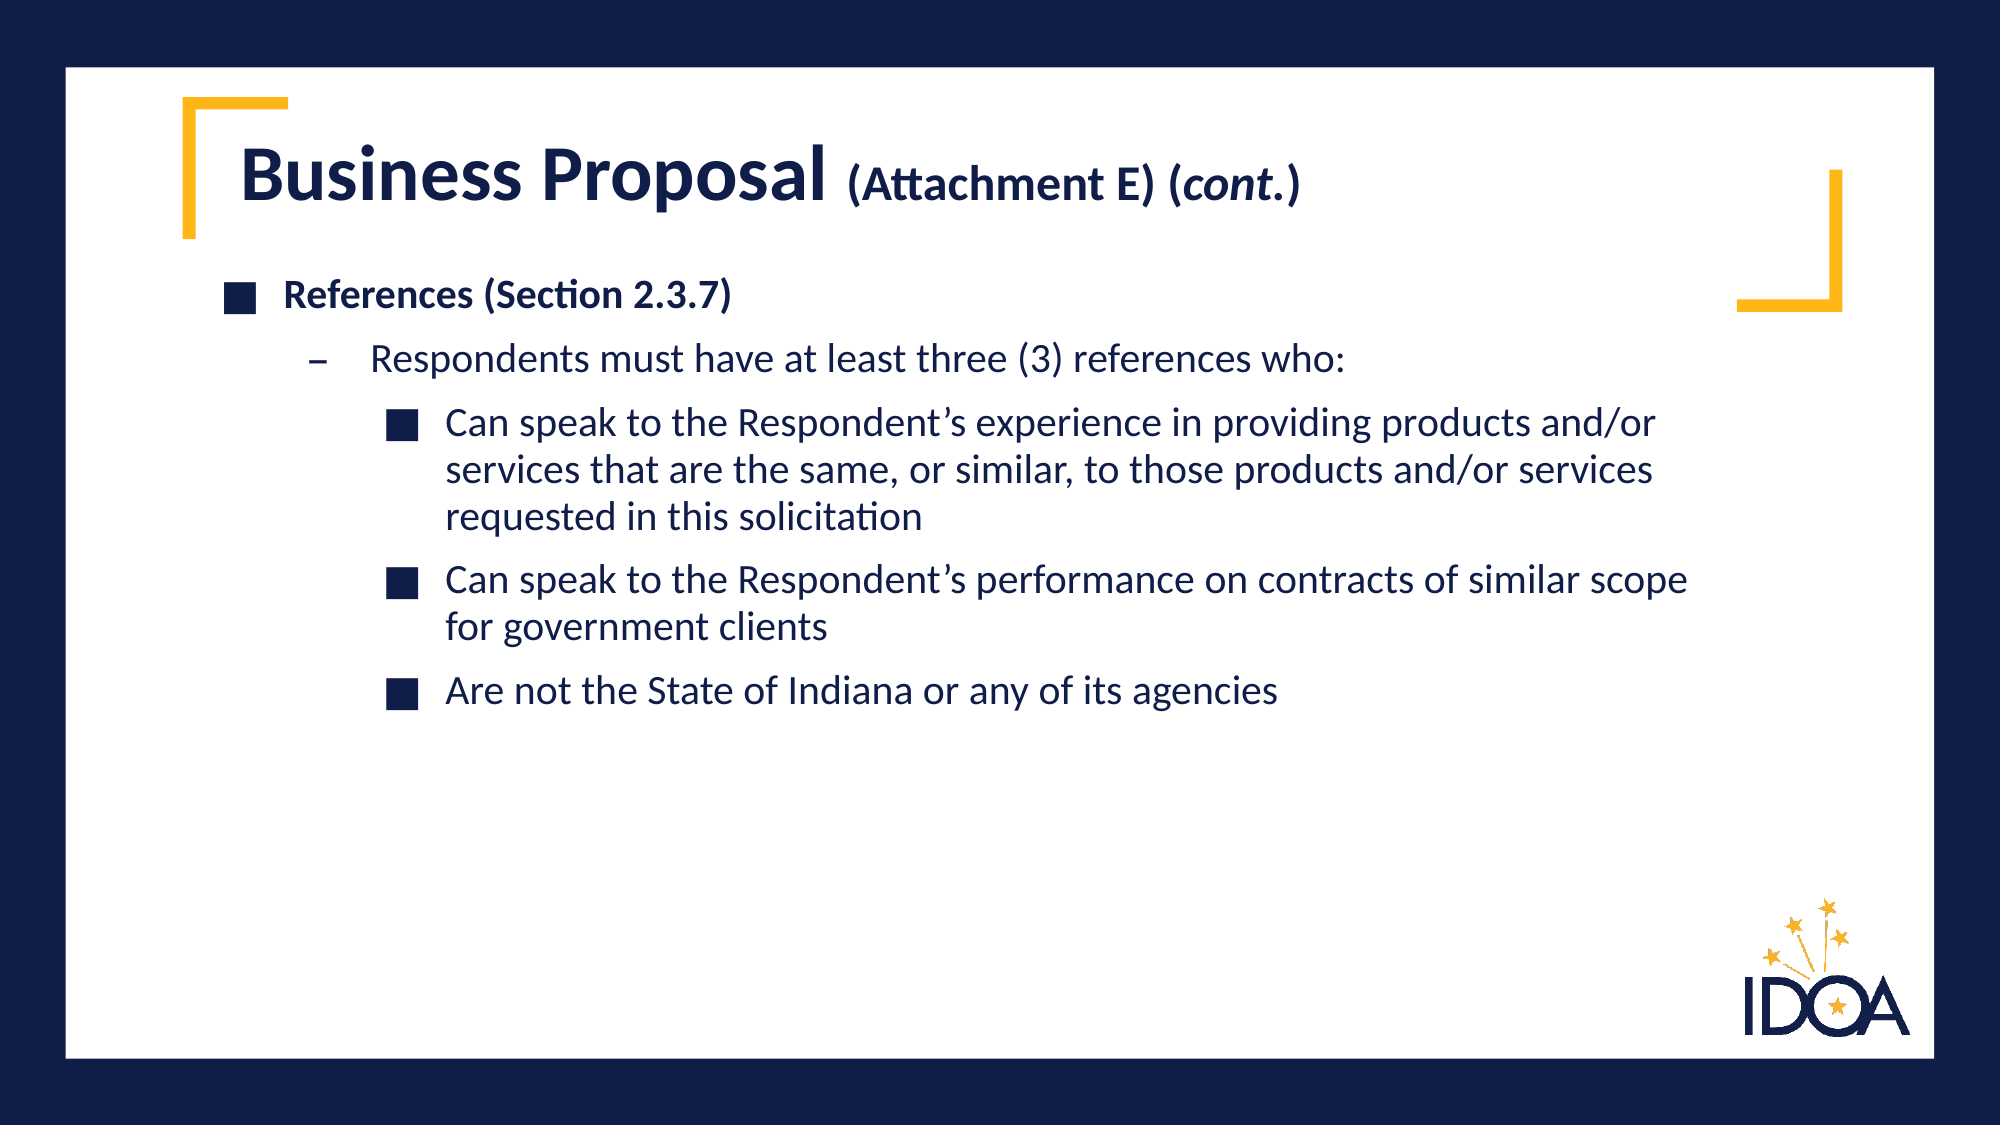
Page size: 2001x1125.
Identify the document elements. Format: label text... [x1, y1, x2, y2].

picture [1702, 857, 1959, 1114]
list References (Section 2.3.7) Respondents must have at least three (3) references who: Can speak to the Respondent’s experience in providing products and/or services that are the same, or similar, to those products and/or services requested in this solicitation Can speak to the Respondent’s performance on contracts of similar scope for government clients Are not the State of Indiana or any of its agencies [205, 263, 1753, 1017]
title Business Proposal (Attachment E) (cont.) [225, 125, 1800, 262]
